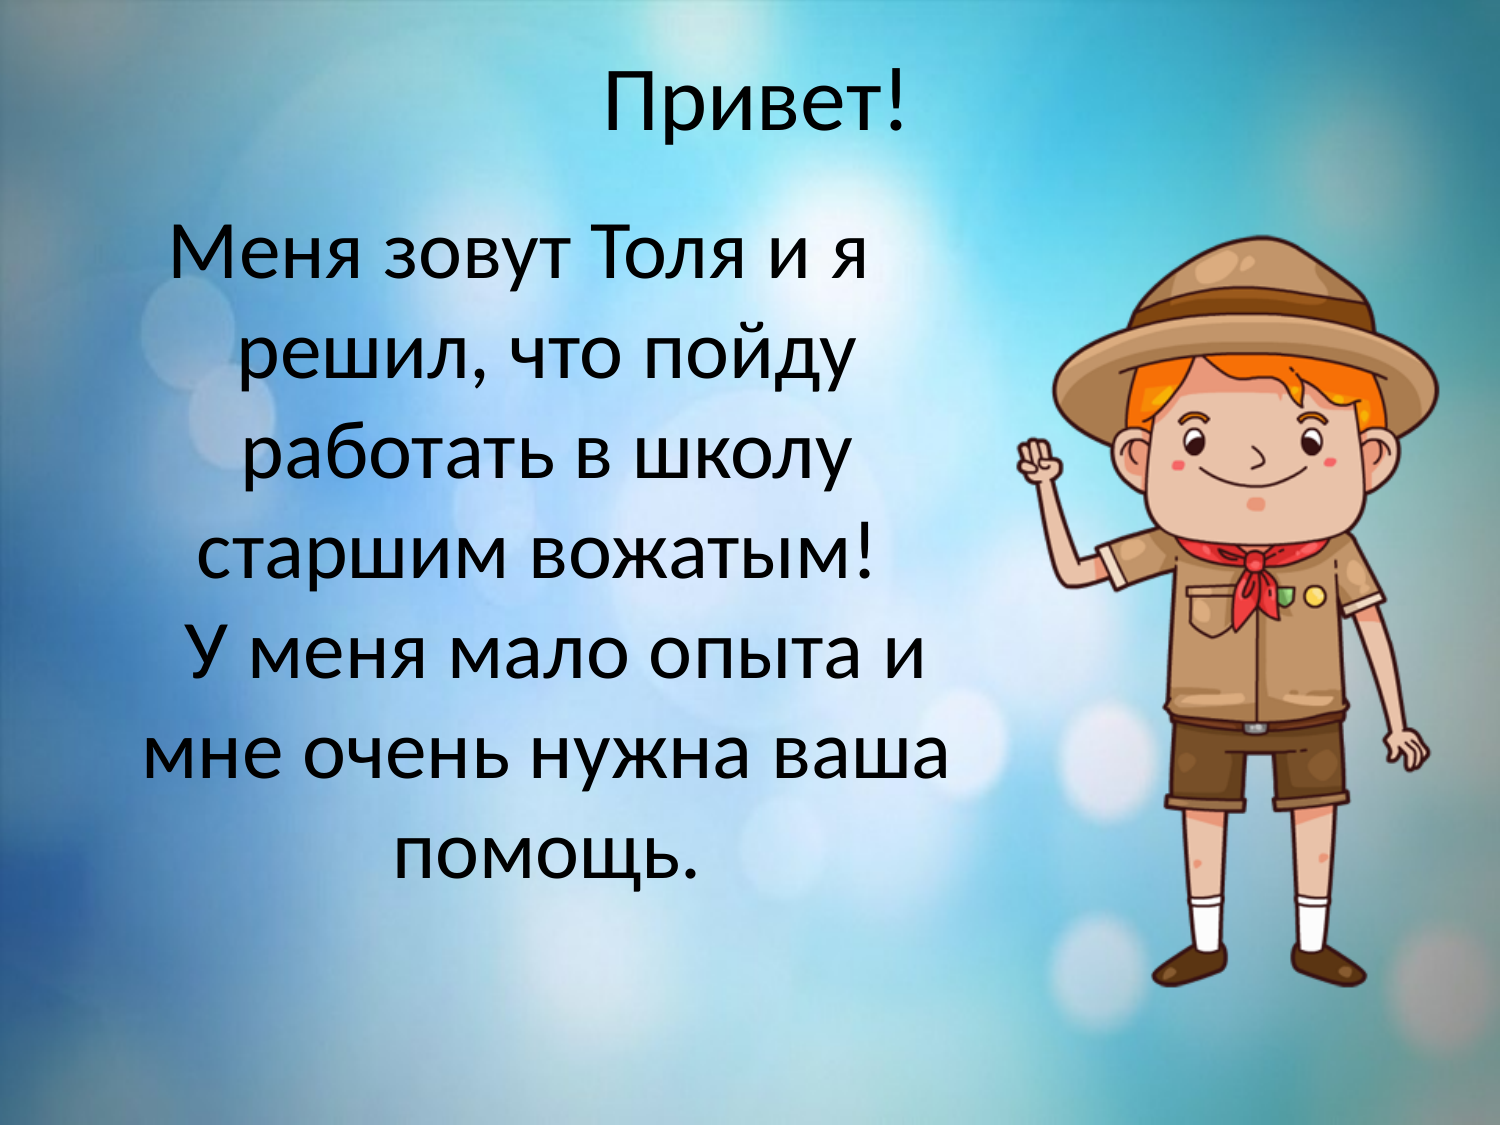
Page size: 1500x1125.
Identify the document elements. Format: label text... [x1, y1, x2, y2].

title Привет! [82, 0, 1432, 187]
picture [0, 0, 1500, 1125]
list Меня зовут Толя и я решил, что пойду работать в школу старшим вожатым! У меня мало опыта и мне очень нужна ваша помощь. [58, 187, 932, 1050]
